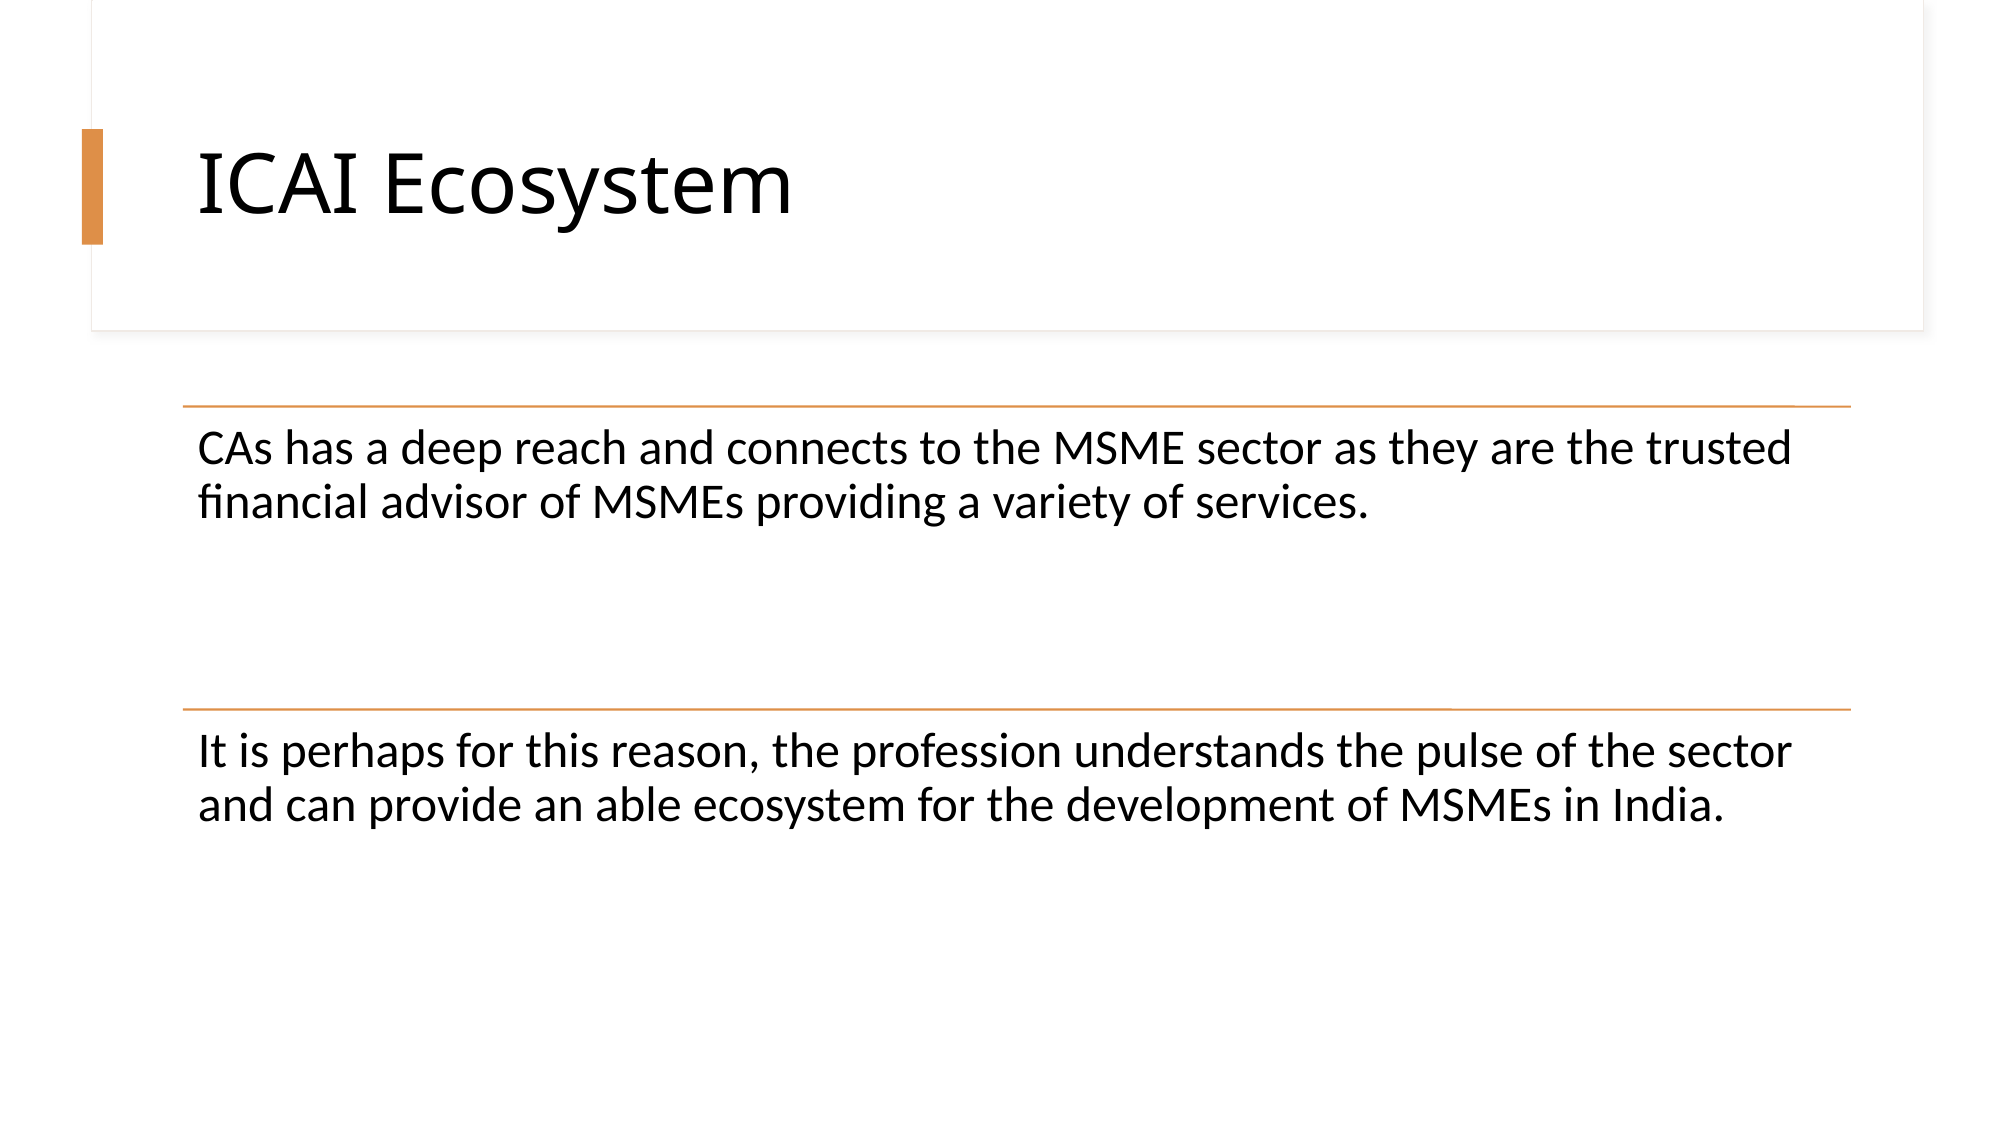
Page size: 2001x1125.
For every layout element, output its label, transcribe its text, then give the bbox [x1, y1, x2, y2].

title ICAI Ecosystem [183, 90, 1851, 284]
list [182, 406, 1851, 1013]
